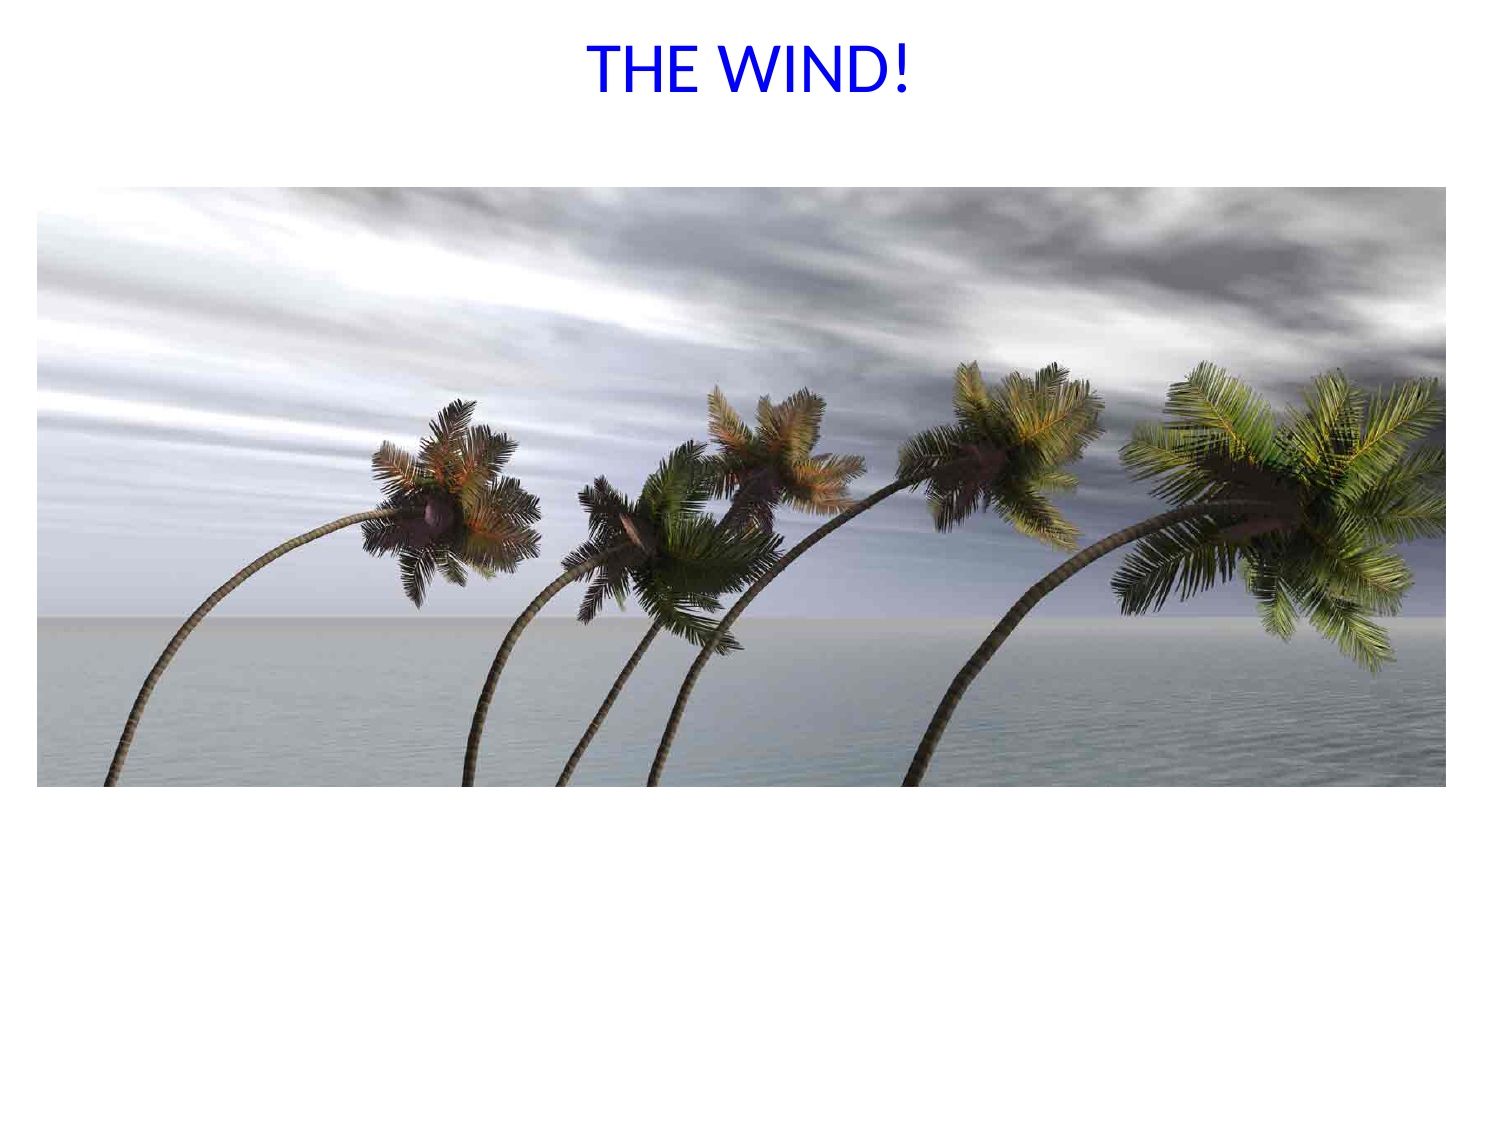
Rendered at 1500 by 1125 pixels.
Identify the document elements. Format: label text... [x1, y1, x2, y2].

title THE WIND! [75, 12, 1425, 115]
picture [37, 187, 1446, 787]
